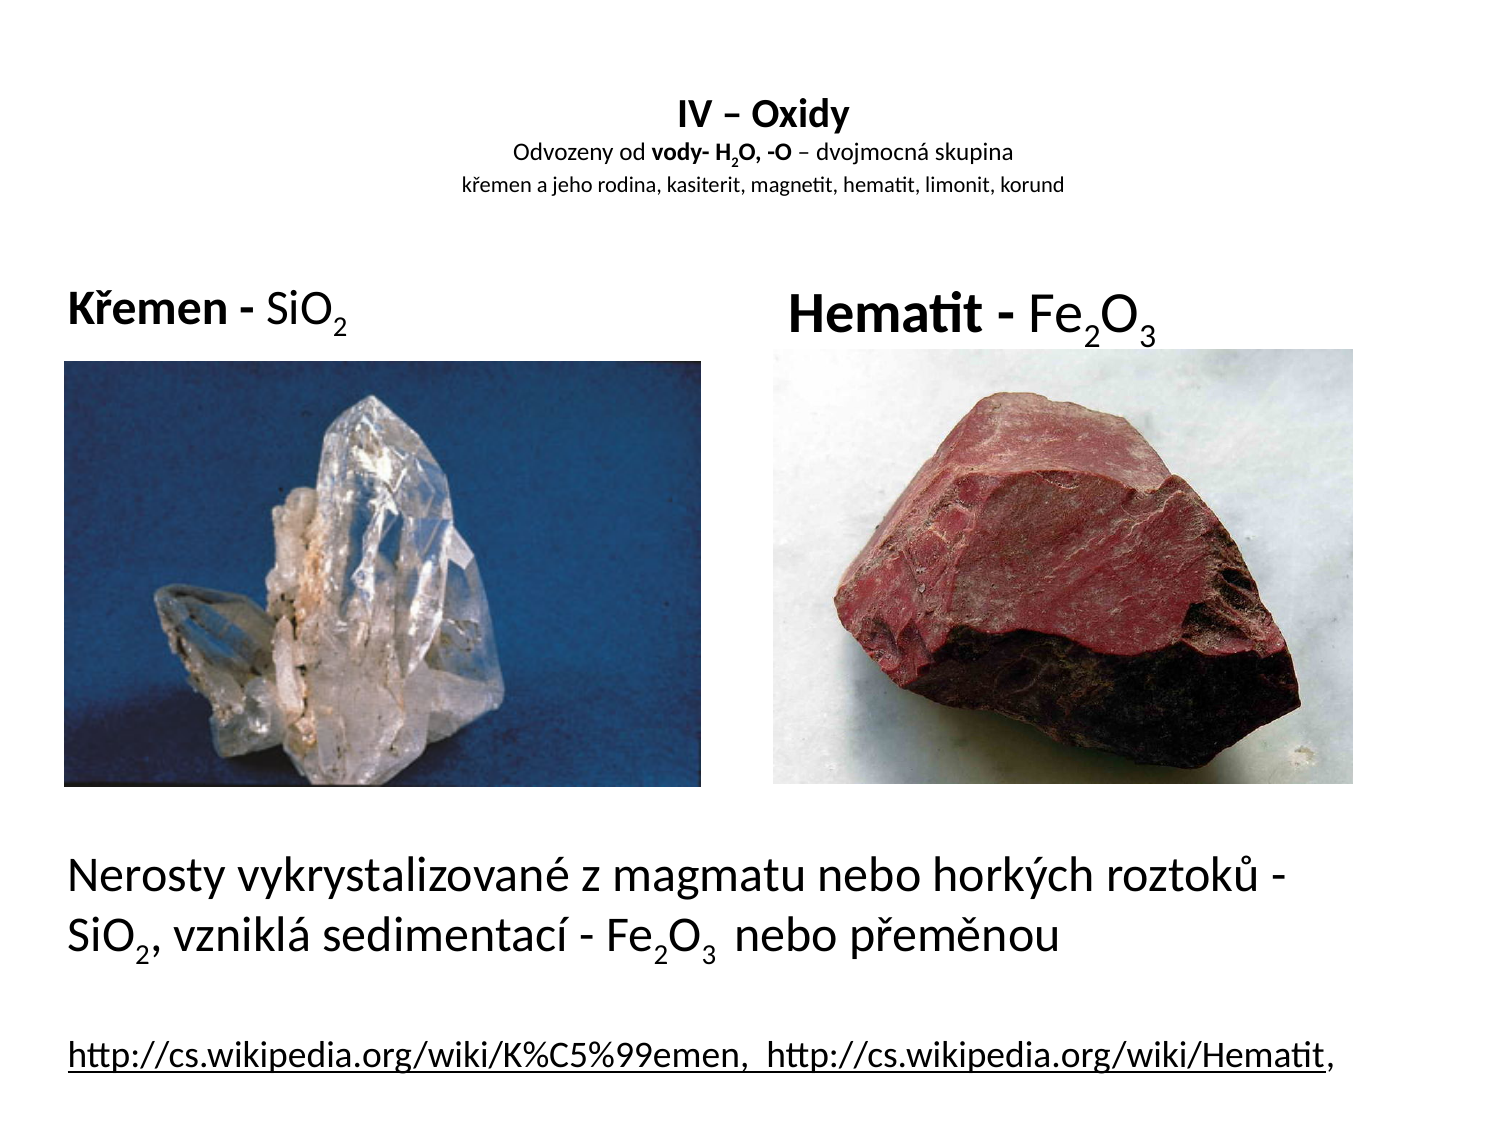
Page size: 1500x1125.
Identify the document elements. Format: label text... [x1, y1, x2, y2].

text_box Hematit - Fe2O3 [773, 267, 1306, 349]
text_box http://cs.wikipedia.org/wiki/K%C5%99emen, http://cs.wikipedia.org/wiki/Hematit, [53, 1023, 1365, 1083]
list Křemen - SiO2 [53, 267, 716, 350]
text_box Nerosty vykrystalizované z magmatu nebo horkých roztoků - SiO2, vzniklá sedimentací - Fe2O3 nebo přeměnou [53, 834, 1376, 978]
picture [773, 349, 1353, 785]
title IV – Oxidy Odvozeny od vody- H2O, -O – dvojmocná skupina křemen a jeho rodina, kasiterit, magnetit, hematit, limonit, korund [88, 78, 1439, 266]
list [64, 361, 701, 788]
